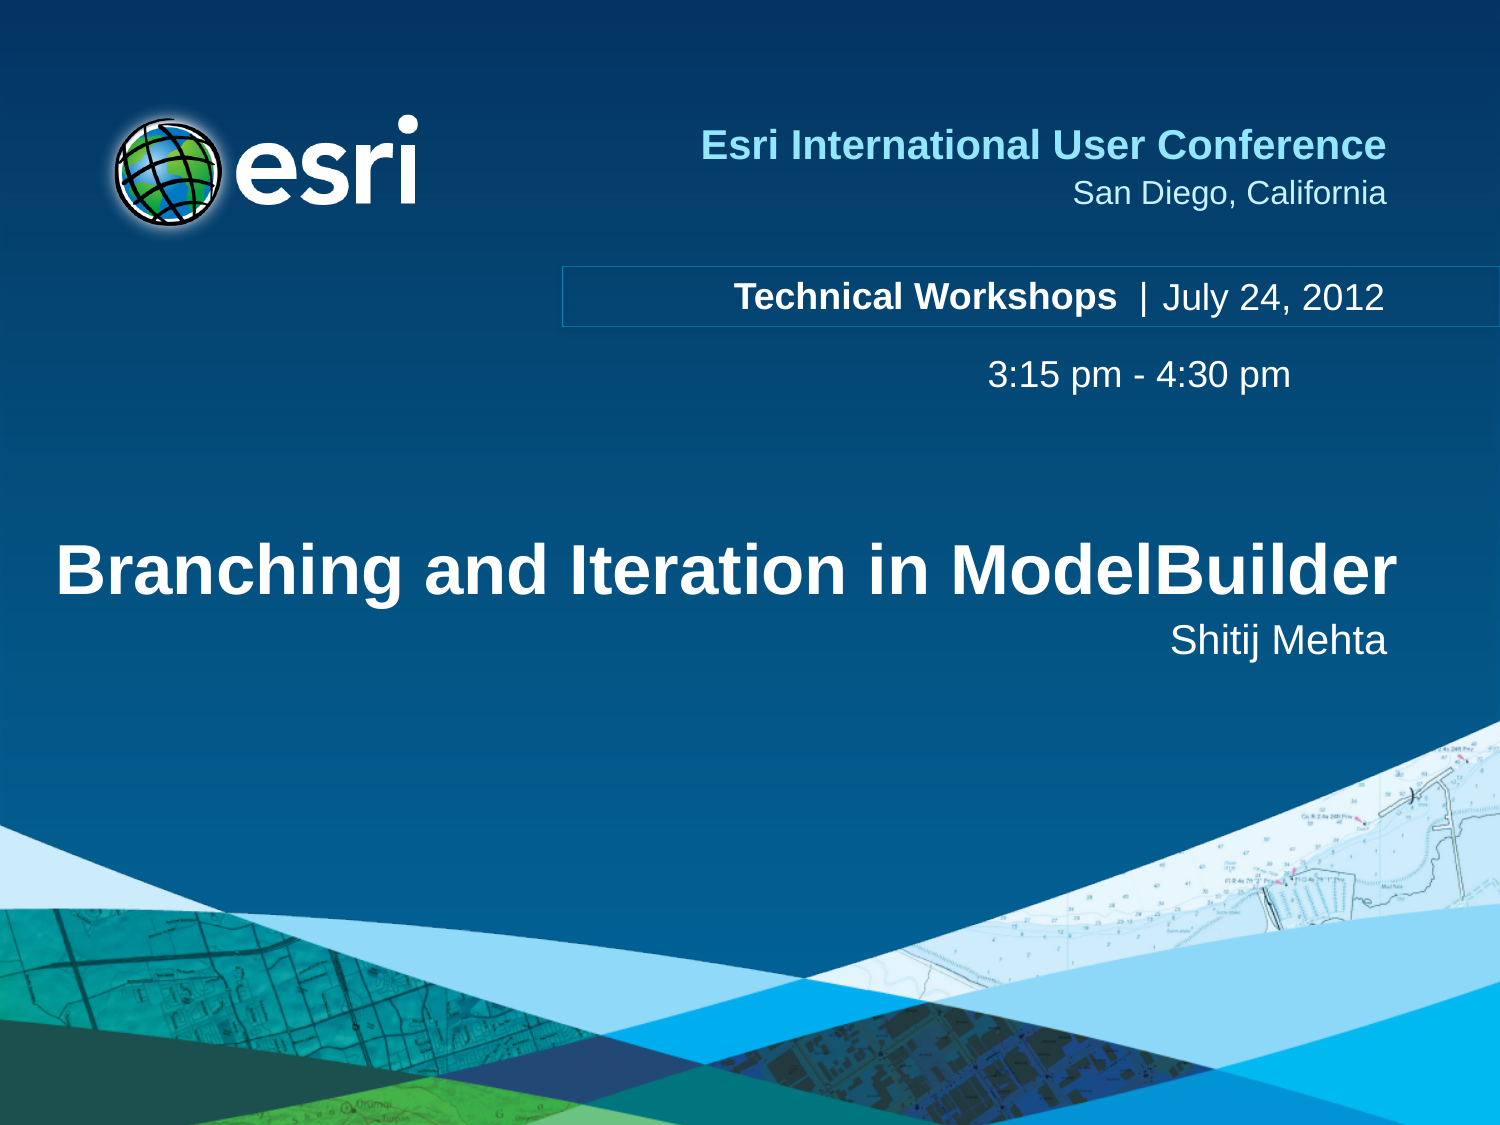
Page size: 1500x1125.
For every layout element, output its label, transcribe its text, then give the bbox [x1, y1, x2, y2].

title Branching and Iteration in ModelBuilder [24, 493, 1400, 610]
picture [0, 674, 1500, 1125]
picture [77, 86, 459, 257]
list July 24, 2012 [1162, 273, 1475, 321]
subtitle Shitij Mehta [562, 612, 1388, 763]
text_box 3:15 pm - 4:30 pm [987, 350, 1300, 398]
